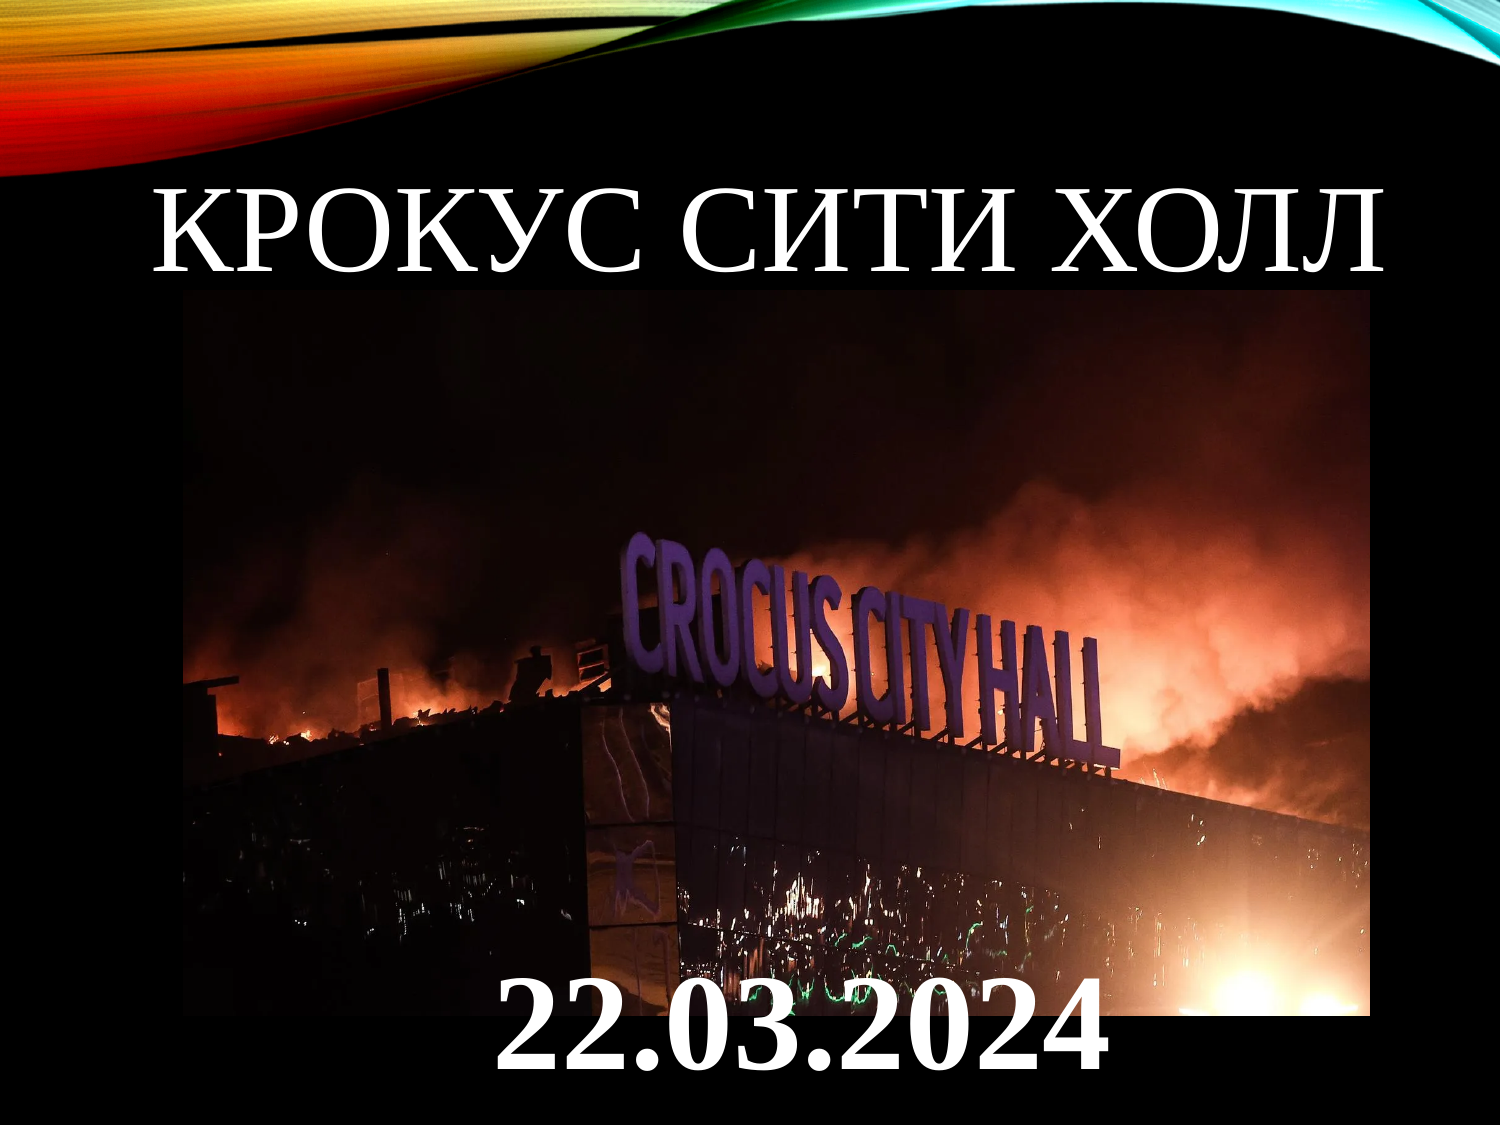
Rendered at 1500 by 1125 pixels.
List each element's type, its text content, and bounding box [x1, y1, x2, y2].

picture [0, 0, 1500, 178]
title Крокус Сити Холл [112, 125, 1403, 338]
text_box 22.03.2024 [478, 1016, 1226, 1105]
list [182, 290, 1371, 1016]
